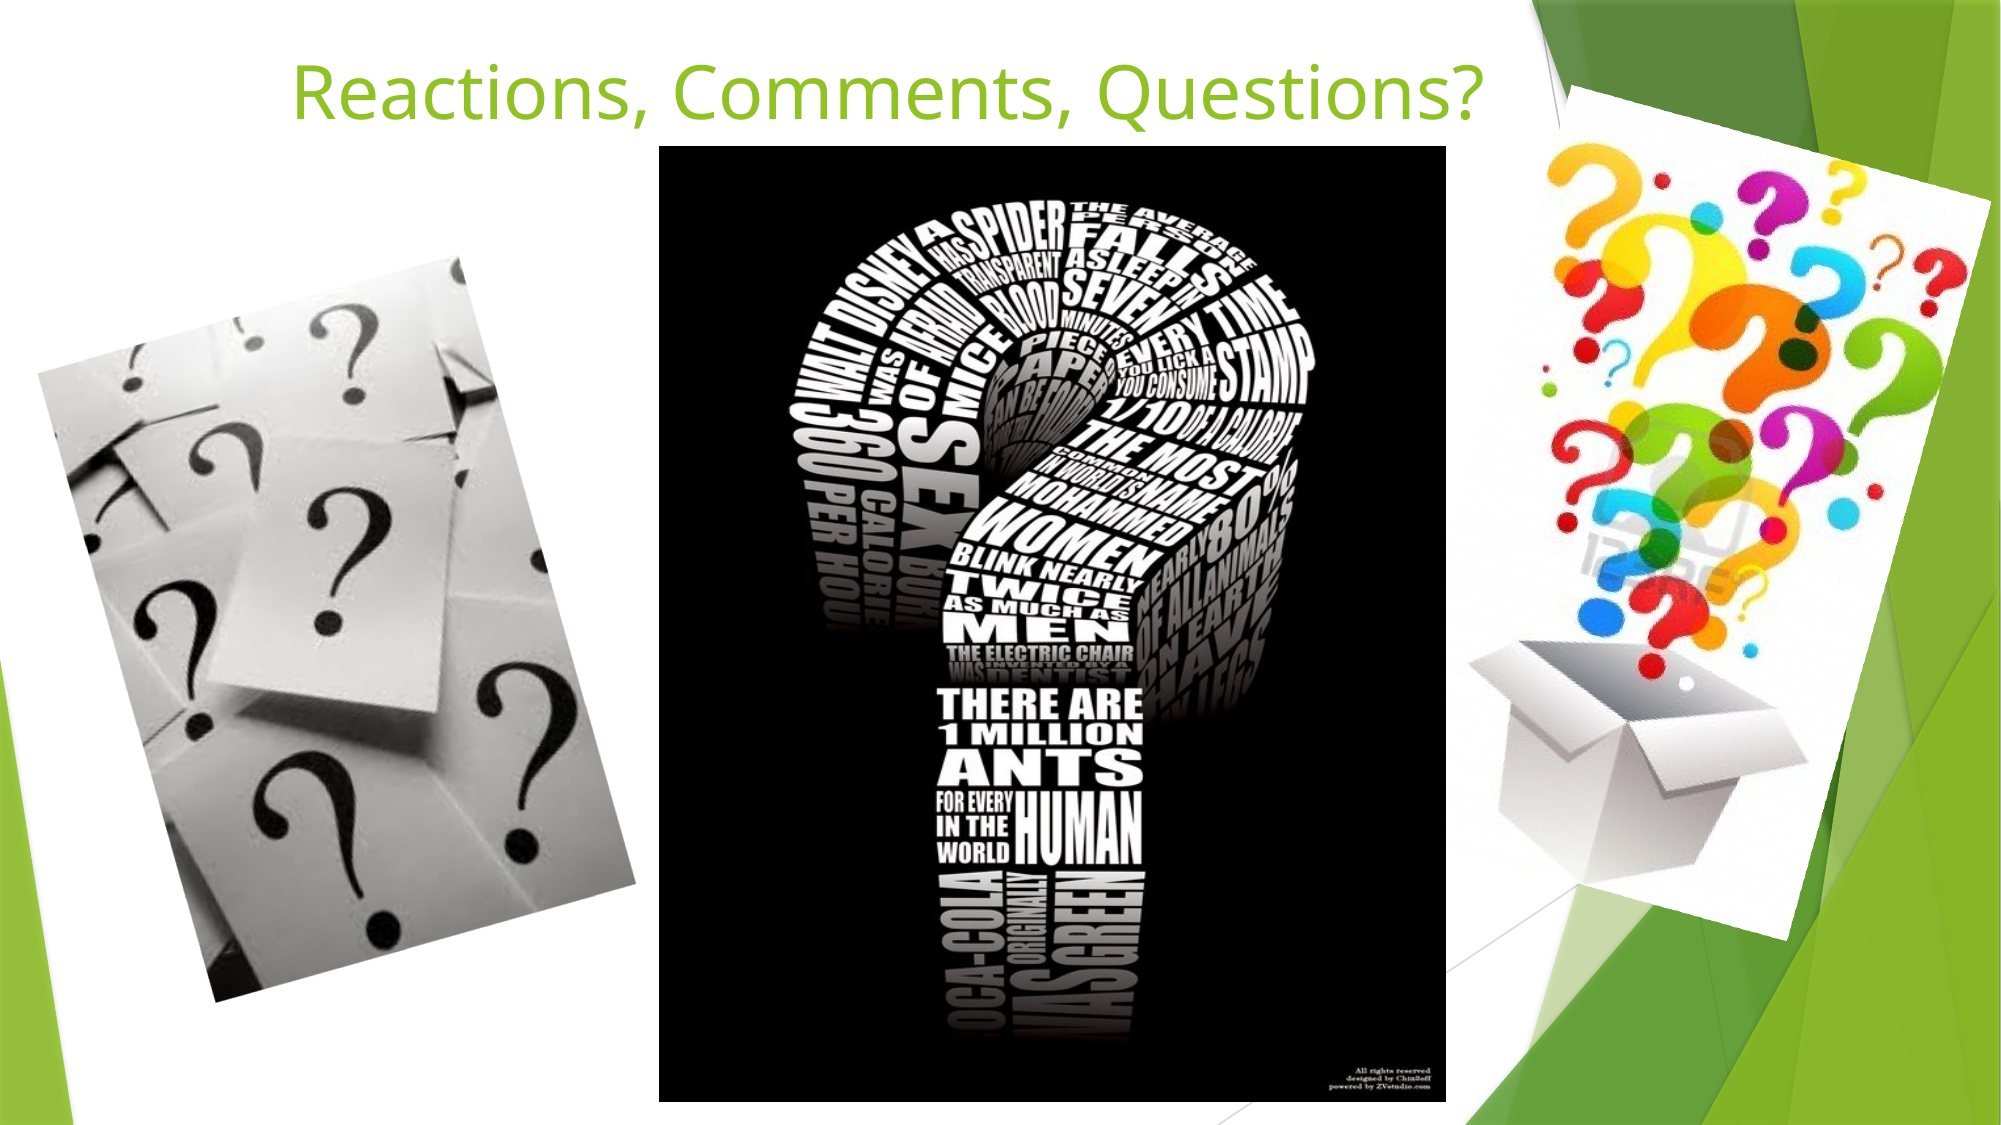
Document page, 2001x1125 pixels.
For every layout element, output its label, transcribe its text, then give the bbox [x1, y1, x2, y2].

picture [1560, 86, 1723, 128]
picture [39, 255, 635, 1002]
picture [1631, 897, 1799, 940]
picture [1897, 176, 1991, 541]
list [1460, 128, 1897, 897]
title Reactions, Comments, Questions? [182, 37, 1594, 254]
picture [658, 146, 1460, 1103]
